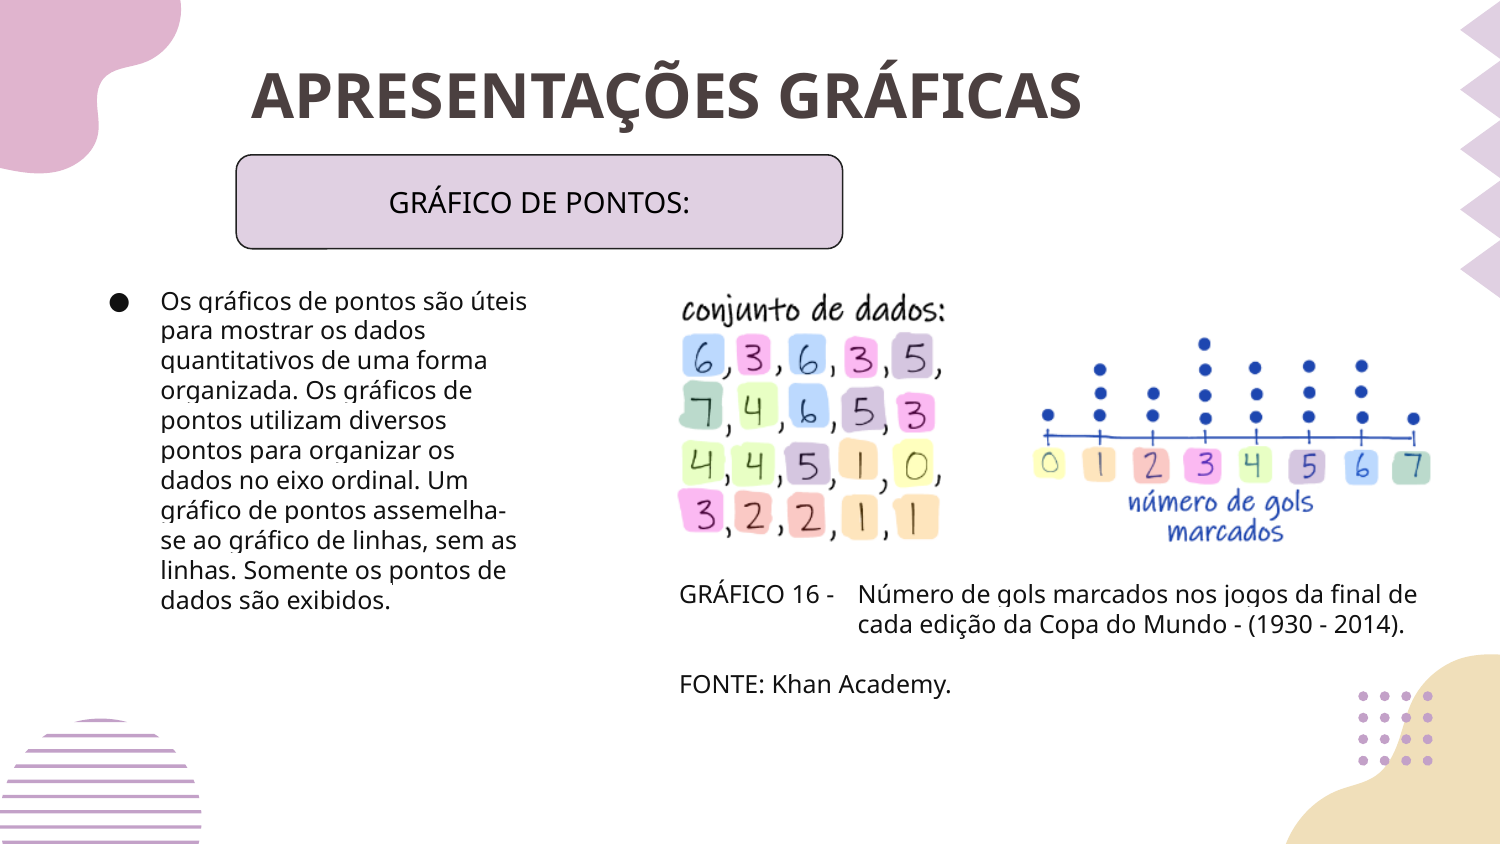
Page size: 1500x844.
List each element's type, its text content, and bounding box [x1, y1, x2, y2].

text_box Número de gols marcados nos jogos da final de cada edição da Copa do Mundo - (1930 - 2014). [842, 571, 1450, 595]
title APRESENTAÇÕES GRÁFICAS [236, 41, 1500, 136]
text_box GRÁFICO DE PONTOS: [236, 154, 843, 249]
picture [621, 280, 1475, 564]
text_box Os gráficos de pontos são úteis para mostrar os dados quantitativos de uma forma organizada. Os gráficos de pontos utilizam diversos pontos para organizar os dados no eixo ordinal. Um gráfico de pontos assemelha-se ao gráfico de linhas, sem as linhas. Somente os pontos de dados são exibidos. [70, 270, 545, 666]
text_box [0, 0, 182, 174]
text_box [586, 674, 945, 743]
text_box GRÁFICO 16 - FONTE: Khan Academy. [664, 571, 1341, 714]
